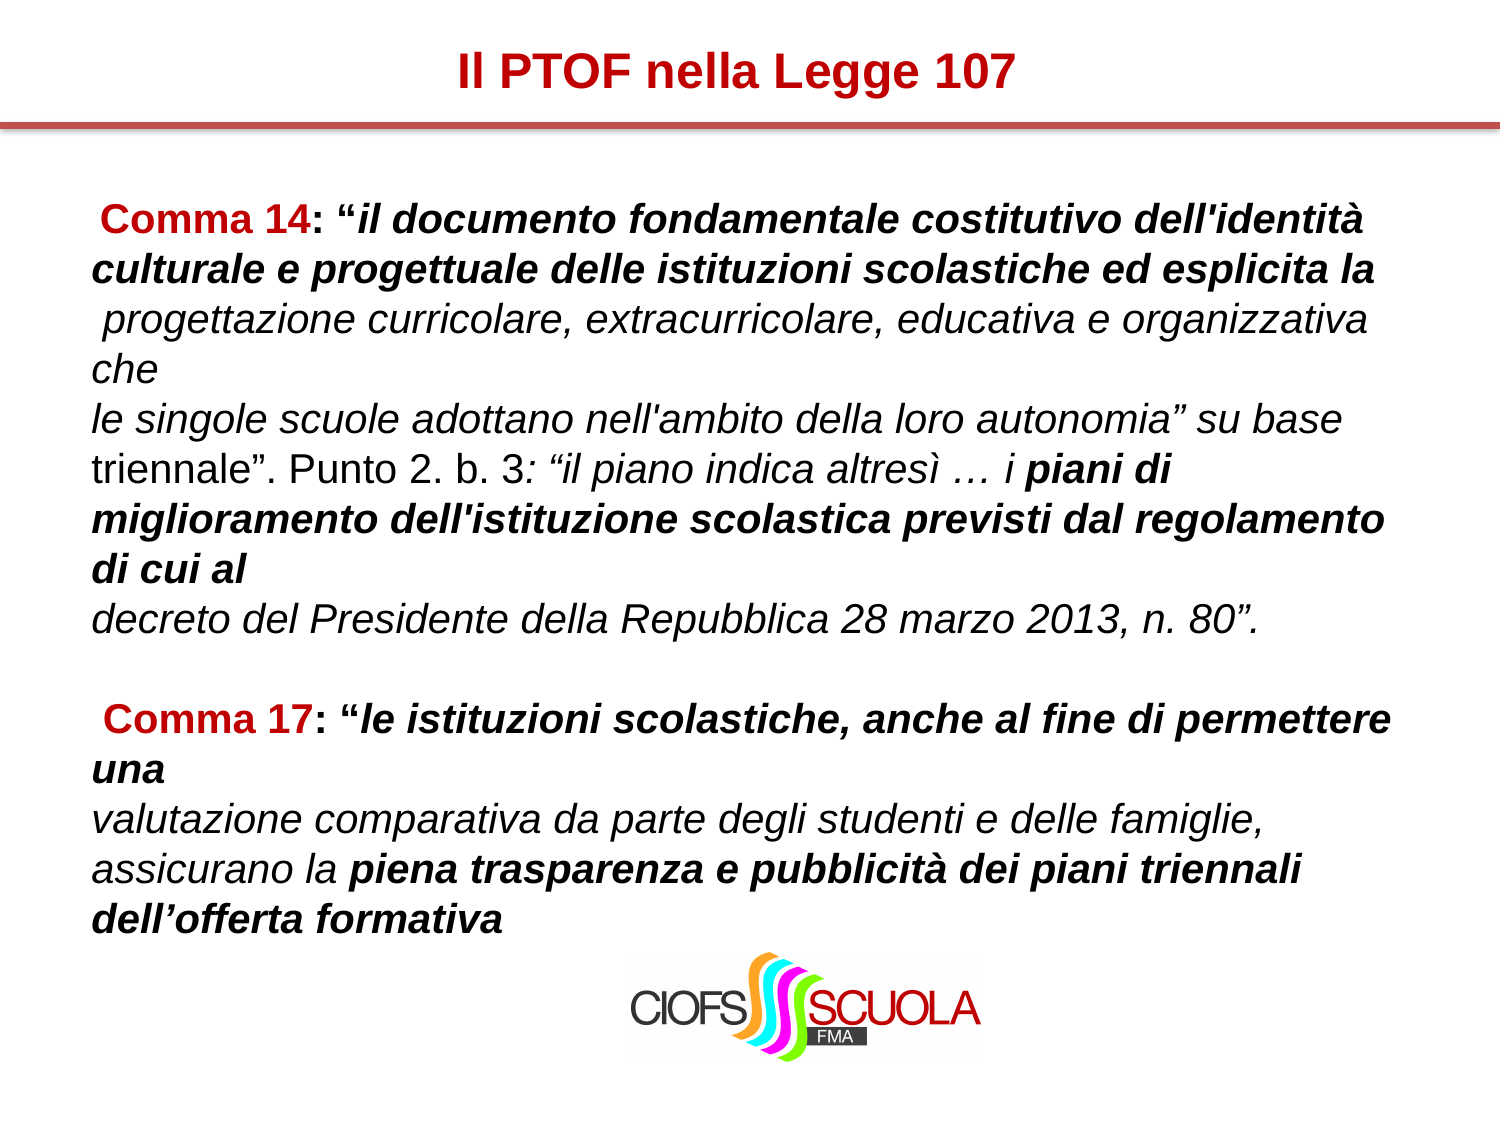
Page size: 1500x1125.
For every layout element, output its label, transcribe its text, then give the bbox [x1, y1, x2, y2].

text_box Il PTOF nella Legge 107 [324, 30, 1152, 106]
picture [631, 952, 981, 1063]
text_box Comma 14: “il documento fondamentale costitutivo dell'identità culturale e progettuale delle istituzioni scolastiche ed esplicita la progettazione curricolare, extracurricolare, educativa e organizzativa che le singole scuole adottano nell'ambito della loro autonomia” su base triennale”. Punto 2. b. 3: “il piano indica altresì … i piani di miglioramento dell'istituzione scolastica previsti dal regolamento di cui al decreto del Presidente della Repubblica 28 marzo 2013, n. 80”. Comma 17: “le istituzioni scolastiche, anche al fine di permettere una valutazione comparativa da parte degli studenti e delle famiglie, assicurano la piena trasparenza e pubblicità dei piani triennali dell’offerta formativa [76, 184, 1430, 950]
